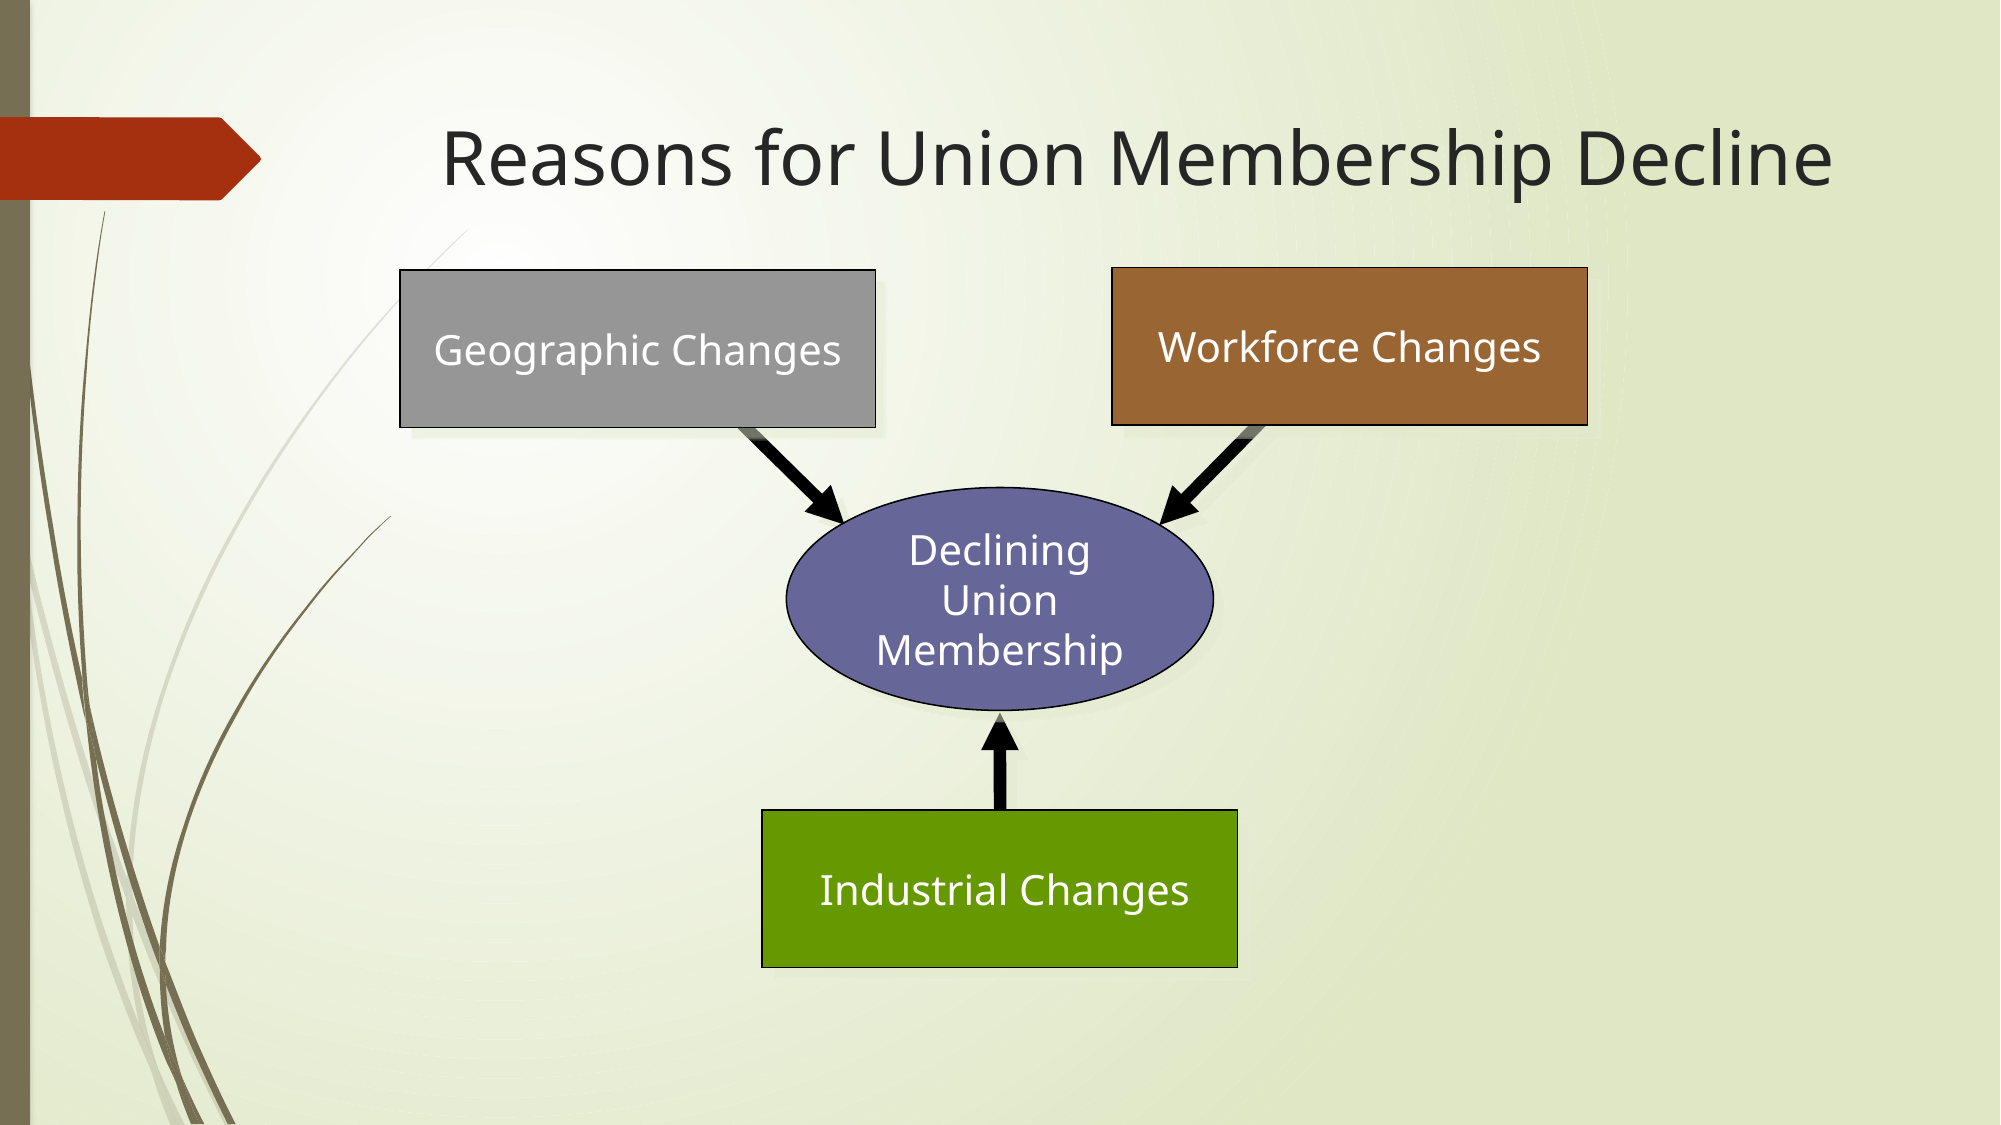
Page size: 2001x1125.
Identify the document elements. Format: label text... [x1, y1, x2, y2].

text_box [1159, 438, 1246, 525]
text_box Declining Union Membership [786, 487, 1214, 711]
text_box Workforce Changes [1111, 267, 1588, 425]
text_box Geographic Changes [399, 270, 876, 428]
text_box Industrial Changes [761, 809, 1238, 968]
text_box [759, 441, 844, 524]
title Reasons for Union Membership Decline [425, 102, 1888, 313]
